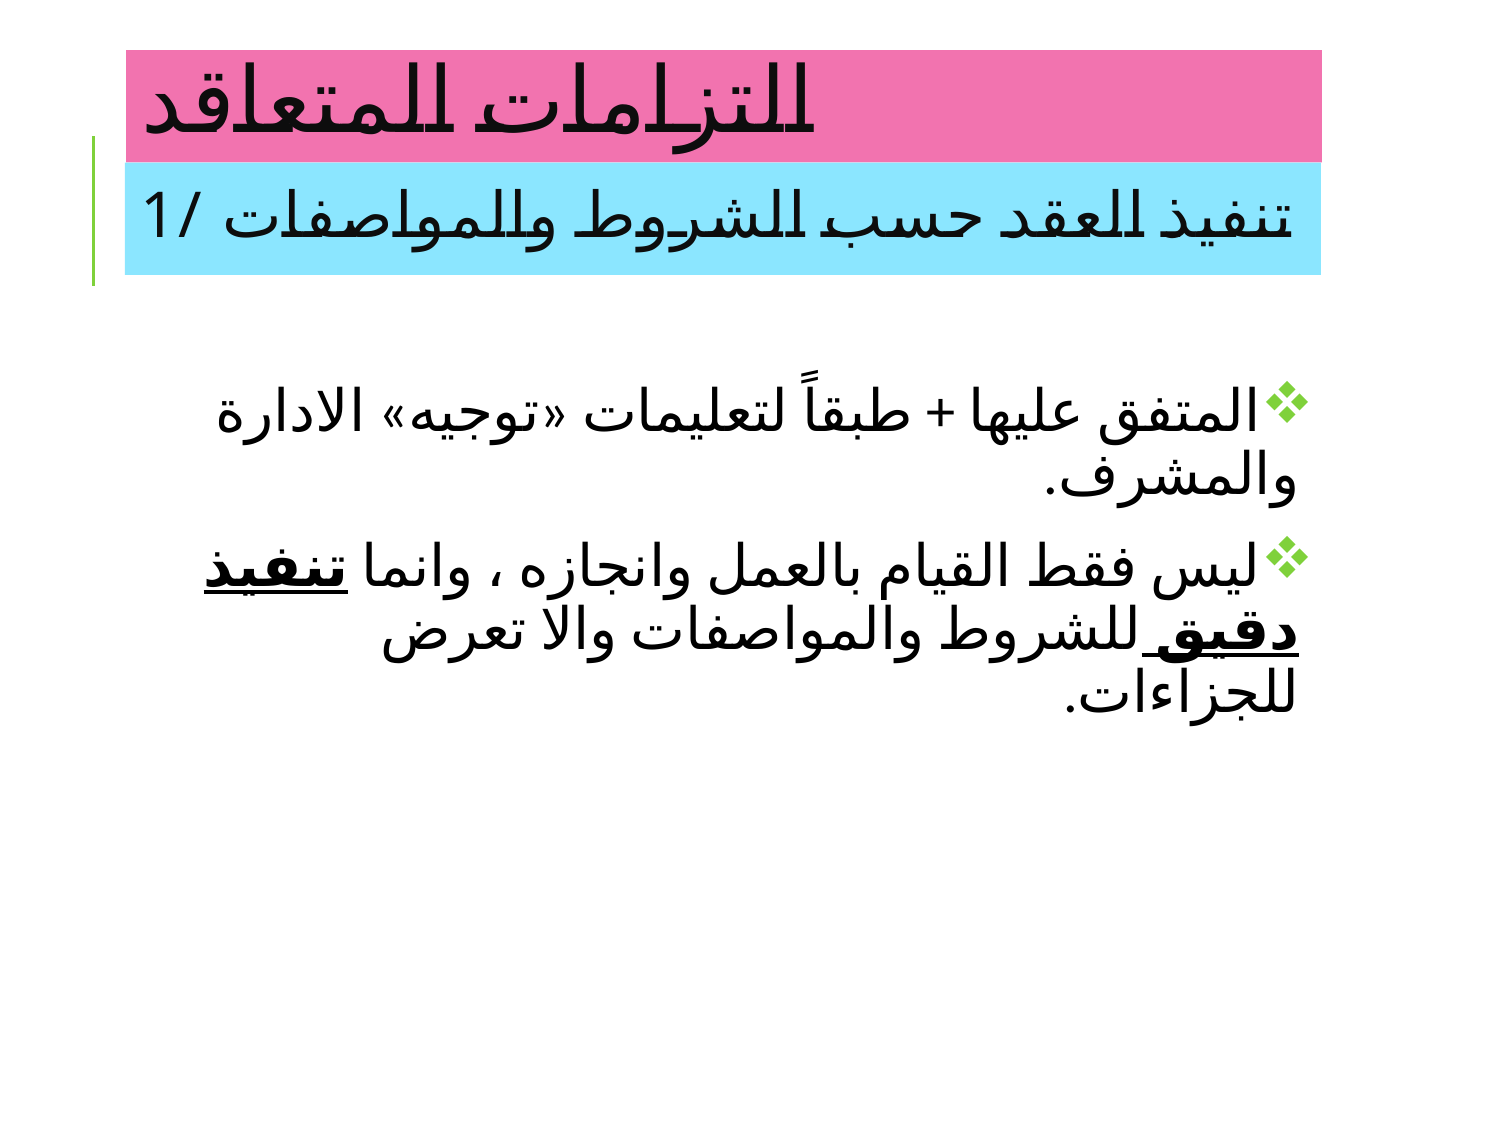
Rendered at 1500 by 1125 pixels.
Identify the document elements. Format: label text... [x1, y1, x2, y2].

title التزامات المتعاقد [126, 50, 1322, 163]
list المتفق عليها + طبقاً لتعليمات «توجيه» الادارة والمشرف. ليس فقط القيام بالعمل وانجازه ، وانما تنفيذ دقيق للشروط والمواصفات والا تعرض للجزاءات. [126, 275, 1322, 1035]
text_box 1/ تنفيذ العقد حسب الشروط والمواصفات [124, 162, 1321, 275]
